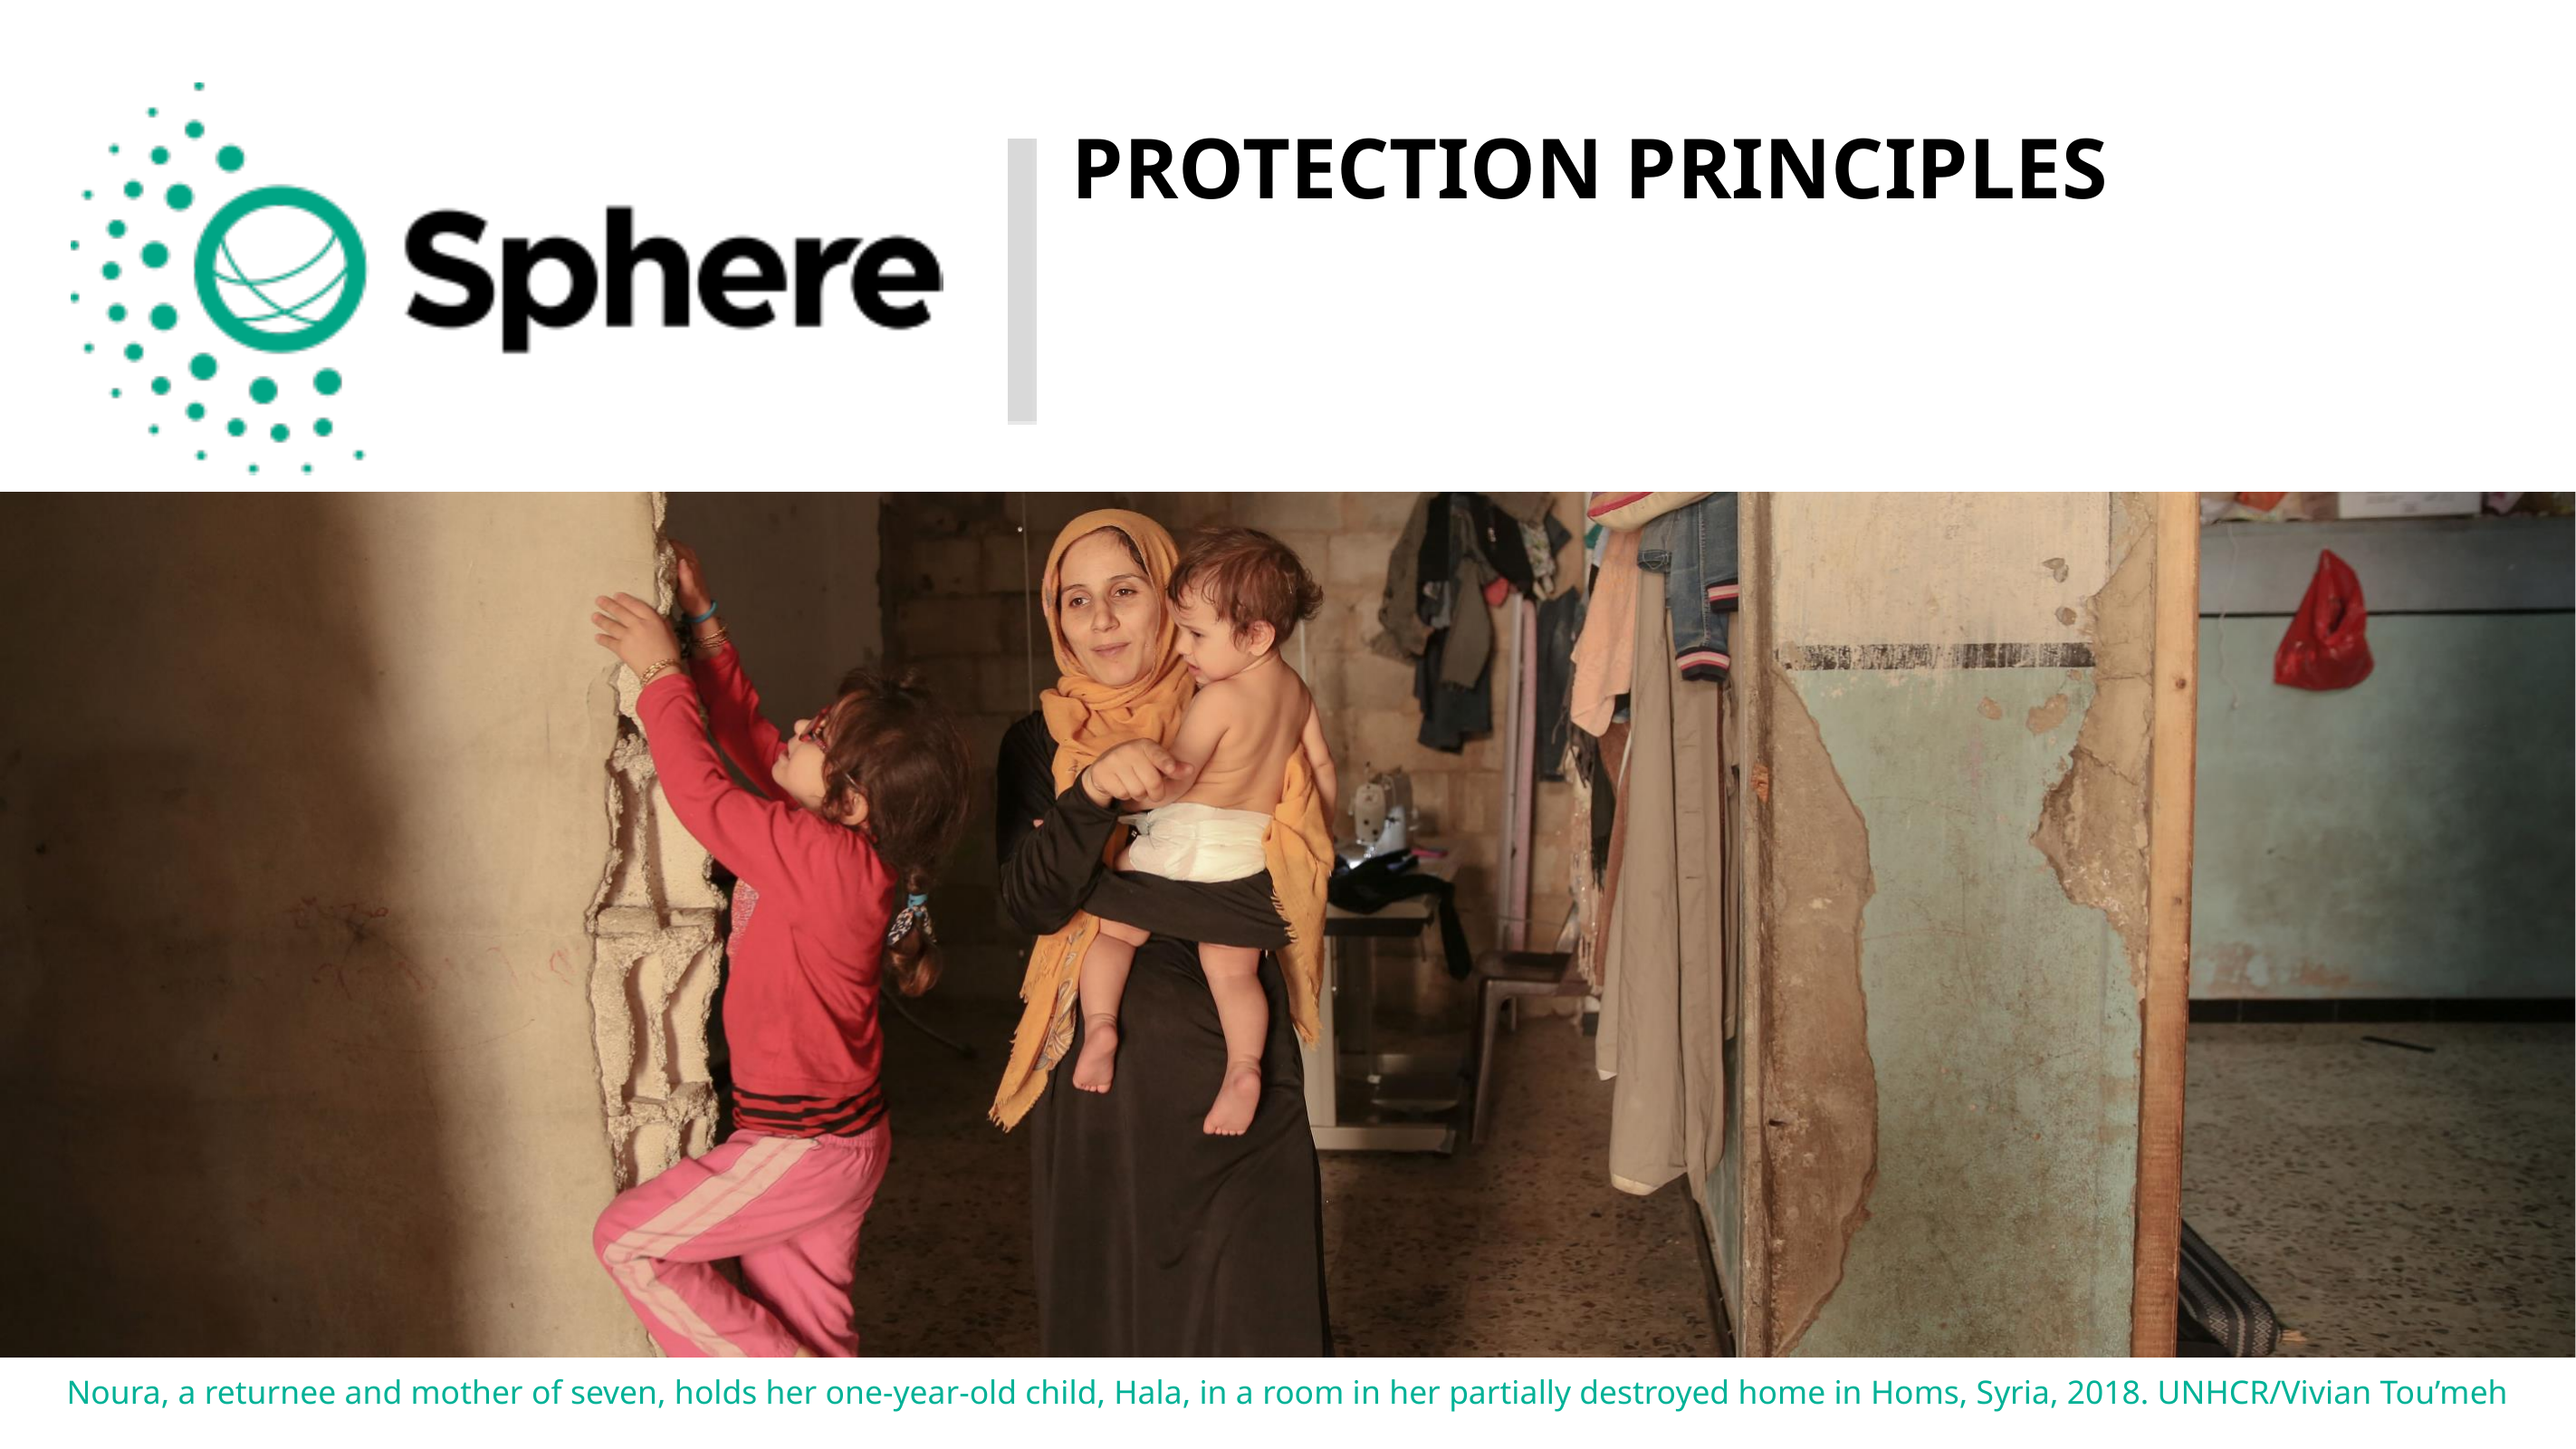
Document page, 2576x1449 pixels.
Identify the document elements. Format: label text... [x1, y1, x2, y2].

picture [71, 82, 943, 475]
picture [0, 492, 2576, 1358]
title Protection Principles [1064, 107, 2172, 286]
text_box Noura, a returnee and mother of seven, holds her one-year-old child, Hala, in a room in her partially destroyed home in Homs, Syria, 2018. UNHCR/Vivian Tou’meh [59, 1367, 2517, 1449]
picture [1008, 139, 1037, 425]
